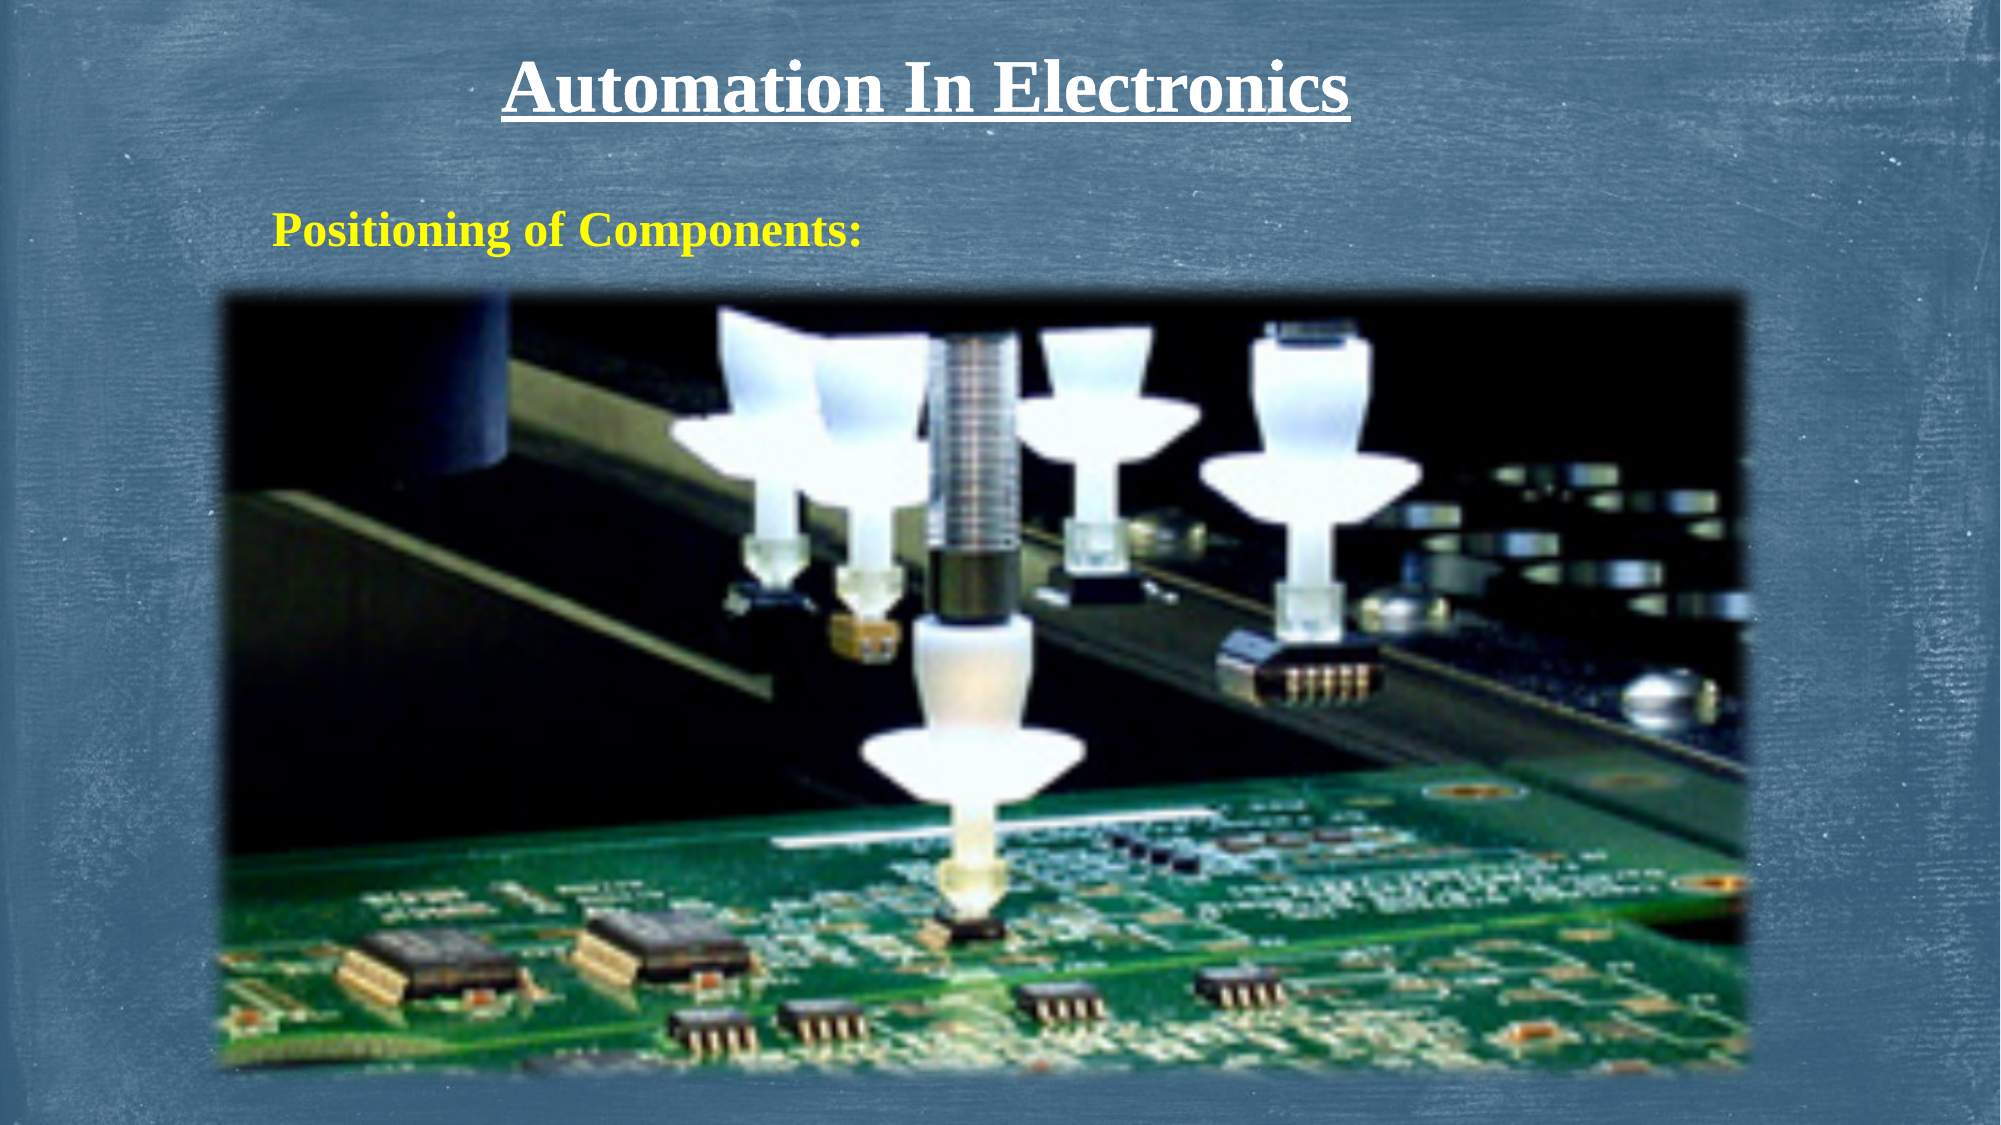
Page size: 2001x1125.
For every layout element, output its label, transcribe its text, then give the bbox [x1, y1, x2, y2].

picture [206, 276, 1760, 1085]
text_box Automation In Electronics [486, 39, 1365, 136]
text_box Positioning of Components: [257, 195, 880, 265]
